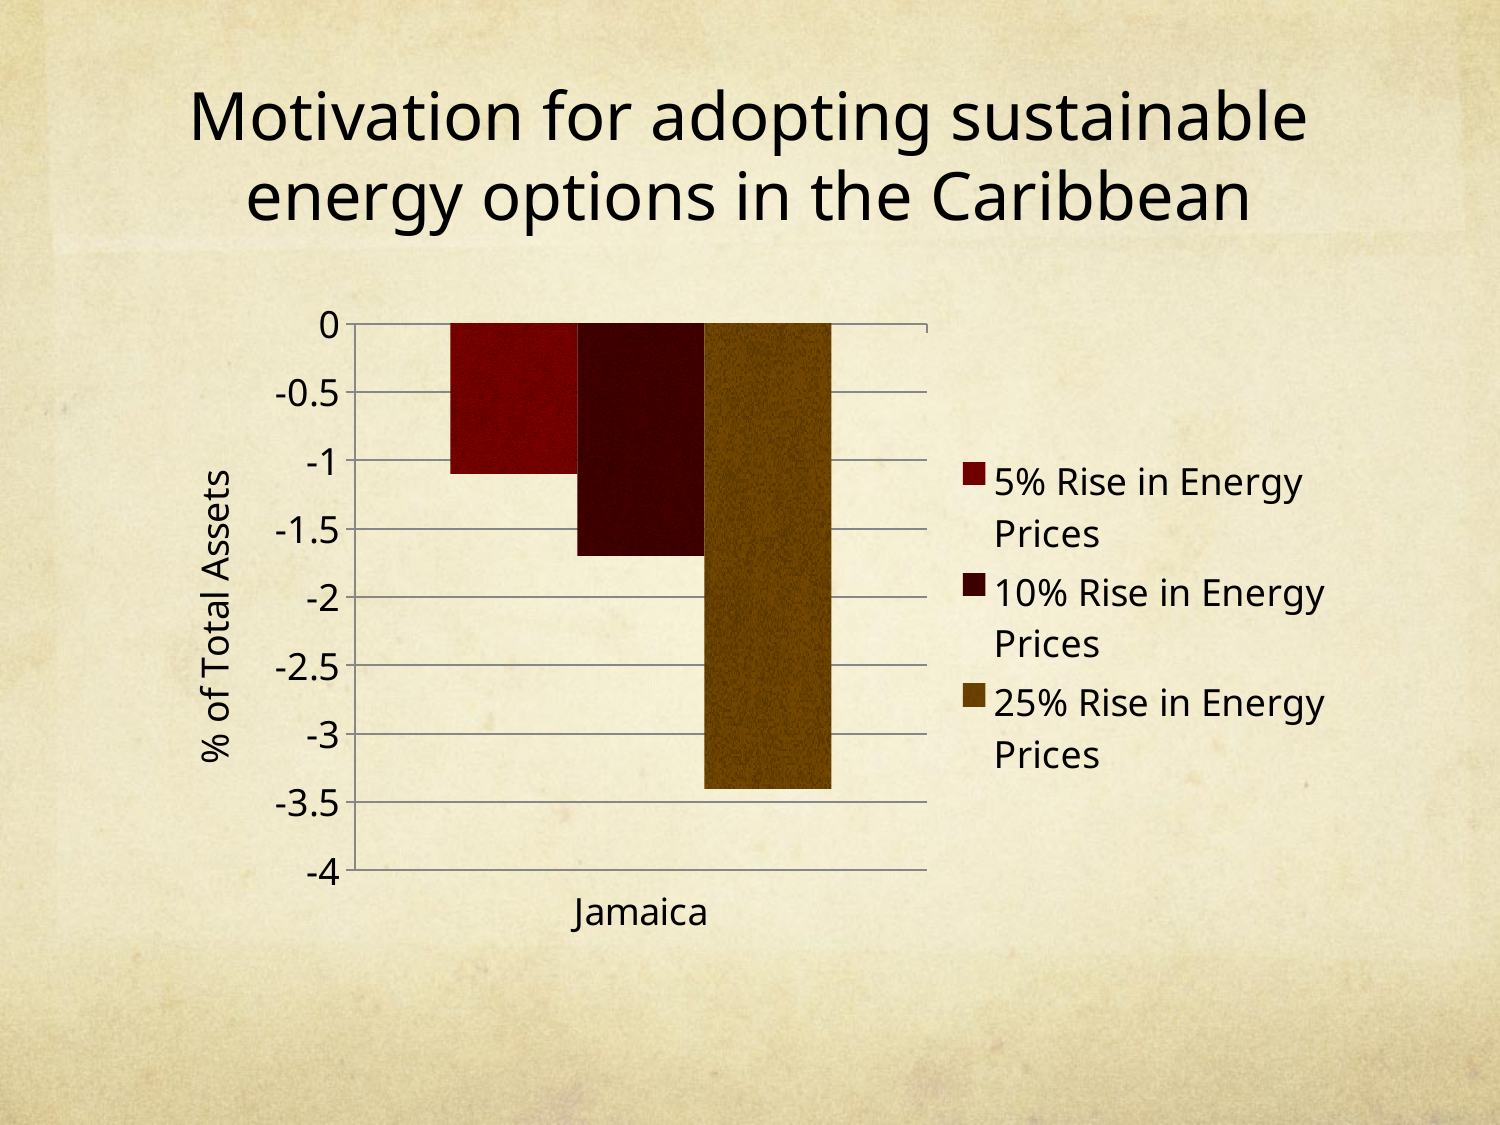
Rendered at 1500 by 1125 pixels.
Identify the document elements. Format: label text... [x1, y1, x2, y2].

title Motivation for adopting sustainable energy options in the Caribbean [150, 82, 1350, 225]
chart [149, 284, 1351, 951]
picture [0, 0, 1500, 1125]
